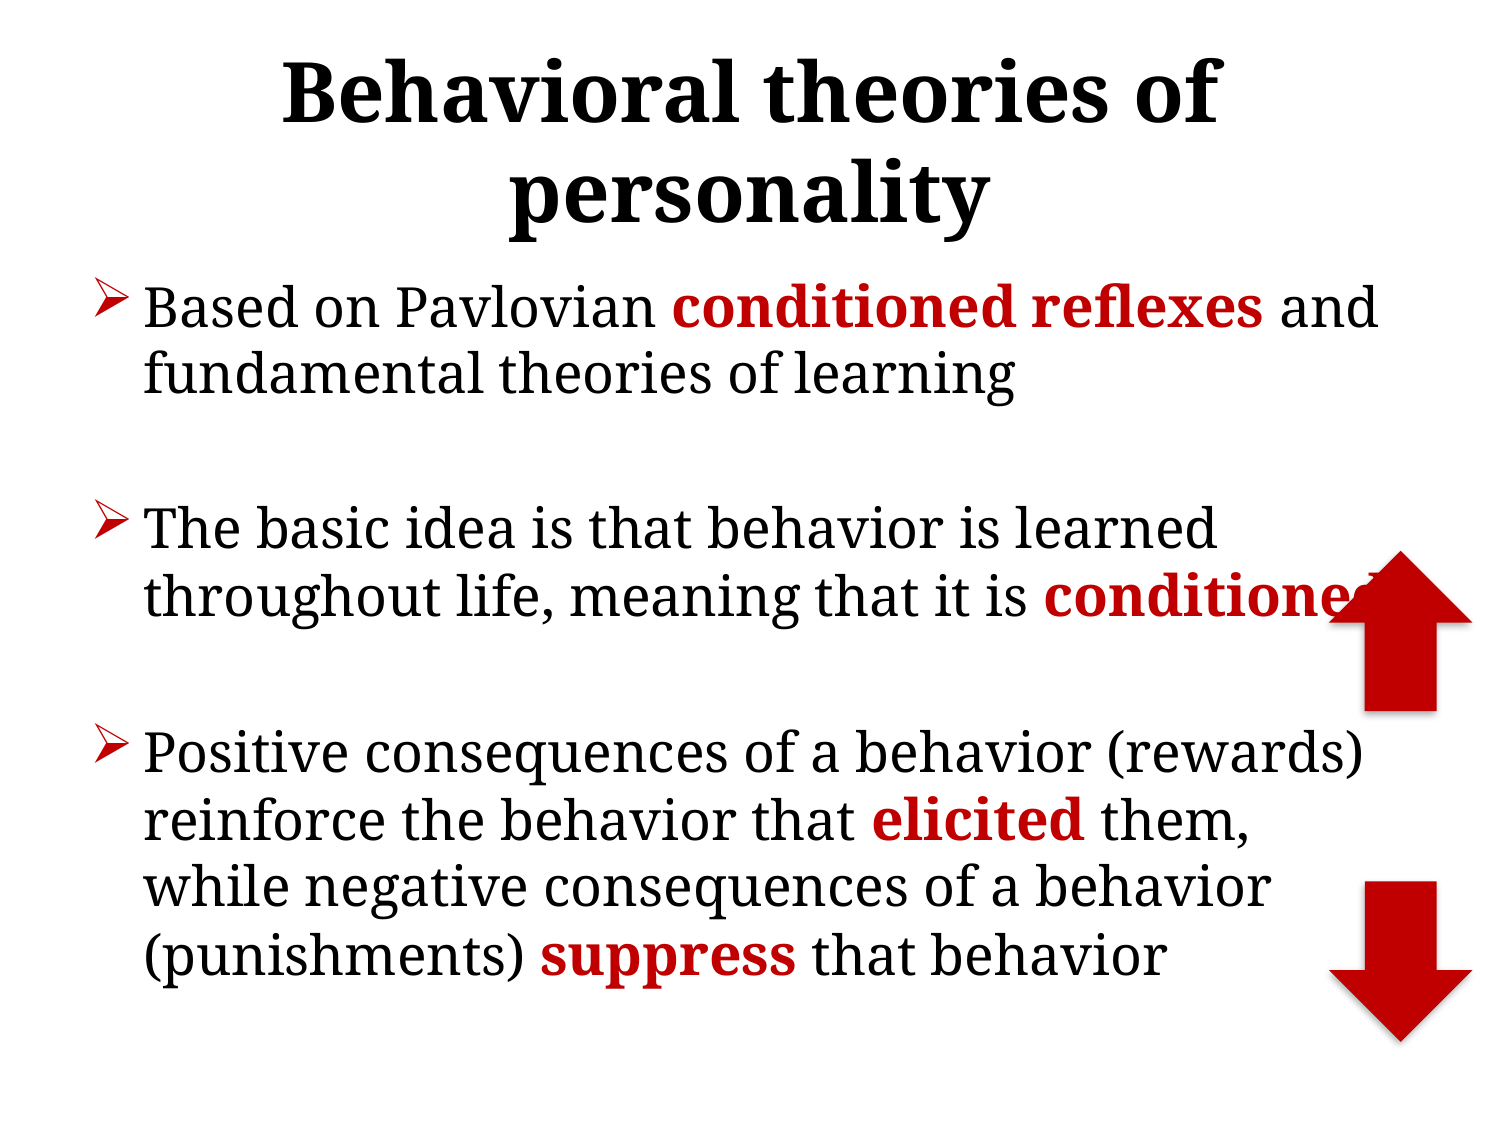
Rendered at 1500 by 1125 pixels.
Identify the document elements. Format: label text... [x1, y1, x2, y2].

list Based on Pavlovian conditioned reflexes and fundamental theories of learning The basic idea is that behavior is learned throughout life, meaning that it is conditioned Positive consequences of a behavior (rewards) reinforce the behavior that elicited them, while negative consequences of a behavior (punishments) suppress that behavior [75, 262, 1425, 1005]
text_box [1328, 550, 1473, 712]
text_box [1328, 881, 1473, 1042]
title Behavioral theories of personality [75, 45, 1425, 233]
